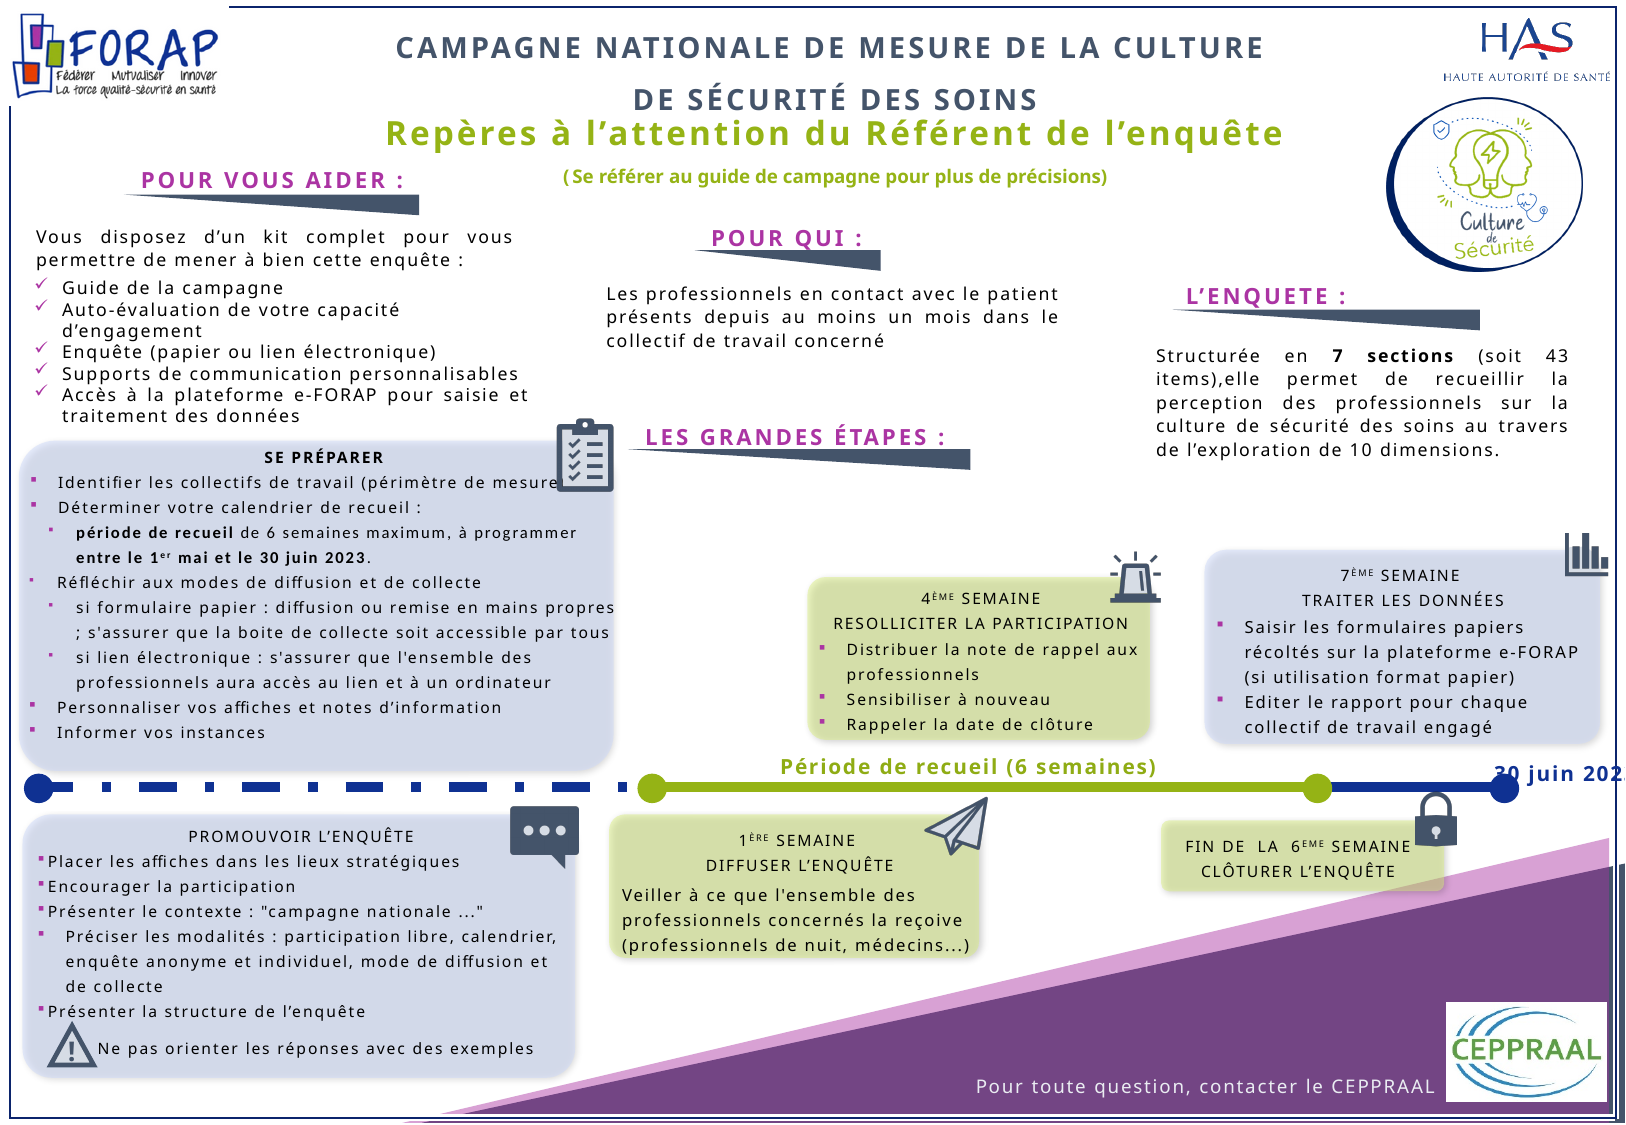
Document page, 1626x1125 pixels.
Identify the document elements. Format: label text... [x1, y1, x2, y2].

picture [4, 4, 229, 106]
text_box Structurée en 7 sections (soit 43 items),elle permet de recueillir la perception des professionnels sur la culture de sécurité des soins au travers de l’exploration de 10 dimensions. [1156, 342, 1570, 375]
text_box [1099, 541, 1171, 613]
text_box [694, 250, 881, 271]
picture [1385, 97, 1583, 279]
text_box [541, 411, 629, 499]
text_box SE PRÉPARER Identifier les collectifs de travail (périmètre de mesure) Déterminer votre calendrier de recueil : période de recueil de 6 semaines maximum, à programmer entre le 1er mai et le 30 juin 2023. Réfléchir aux modes de diffusion et de collecte si formulaire papier : diffusion ou remise en mains propres ; s'assurer que la boite de collecte soit accessible par tous si lien électronique : s'assurer que l'ensemble des professionnels aura accès au lien et à un ordinateur Personnaliser vos affiches et notes d’information Informer vos instances [28, 441, 402, 742]
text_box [1556, 524, 1617, 585]
text_box [123, 194, 420, 216]
picture [1444, 18, 1610, 81]
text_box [50, 1025, 119, 1076]
picture [1446, 1002, 1607, 1102]
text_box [402, 375, 1625, 1123]
text_box [22, 772, 55, 805]
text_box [1399, 783, 1472, 855]
text_box [9, 7, 1617, 1118]
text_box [918, 788, 994, 864]
text_box [1172, 309, 1480, 331]
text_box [496, 789, 593, 886]
text_box PROMOUVOIR L’ENQUÊTE Placer les affiches dans les lieux stratégiques Encourager la participation Présenter le contexte : "campagne nationale ..." Préciser les modalités : participation libre, calendrier, enquête anonyme et individuel, mode de diffusion et de collecte Présenter la structure de l’enquête Ne pas orienter les réponses avec des exemples [37, 820, 402, 1058]
